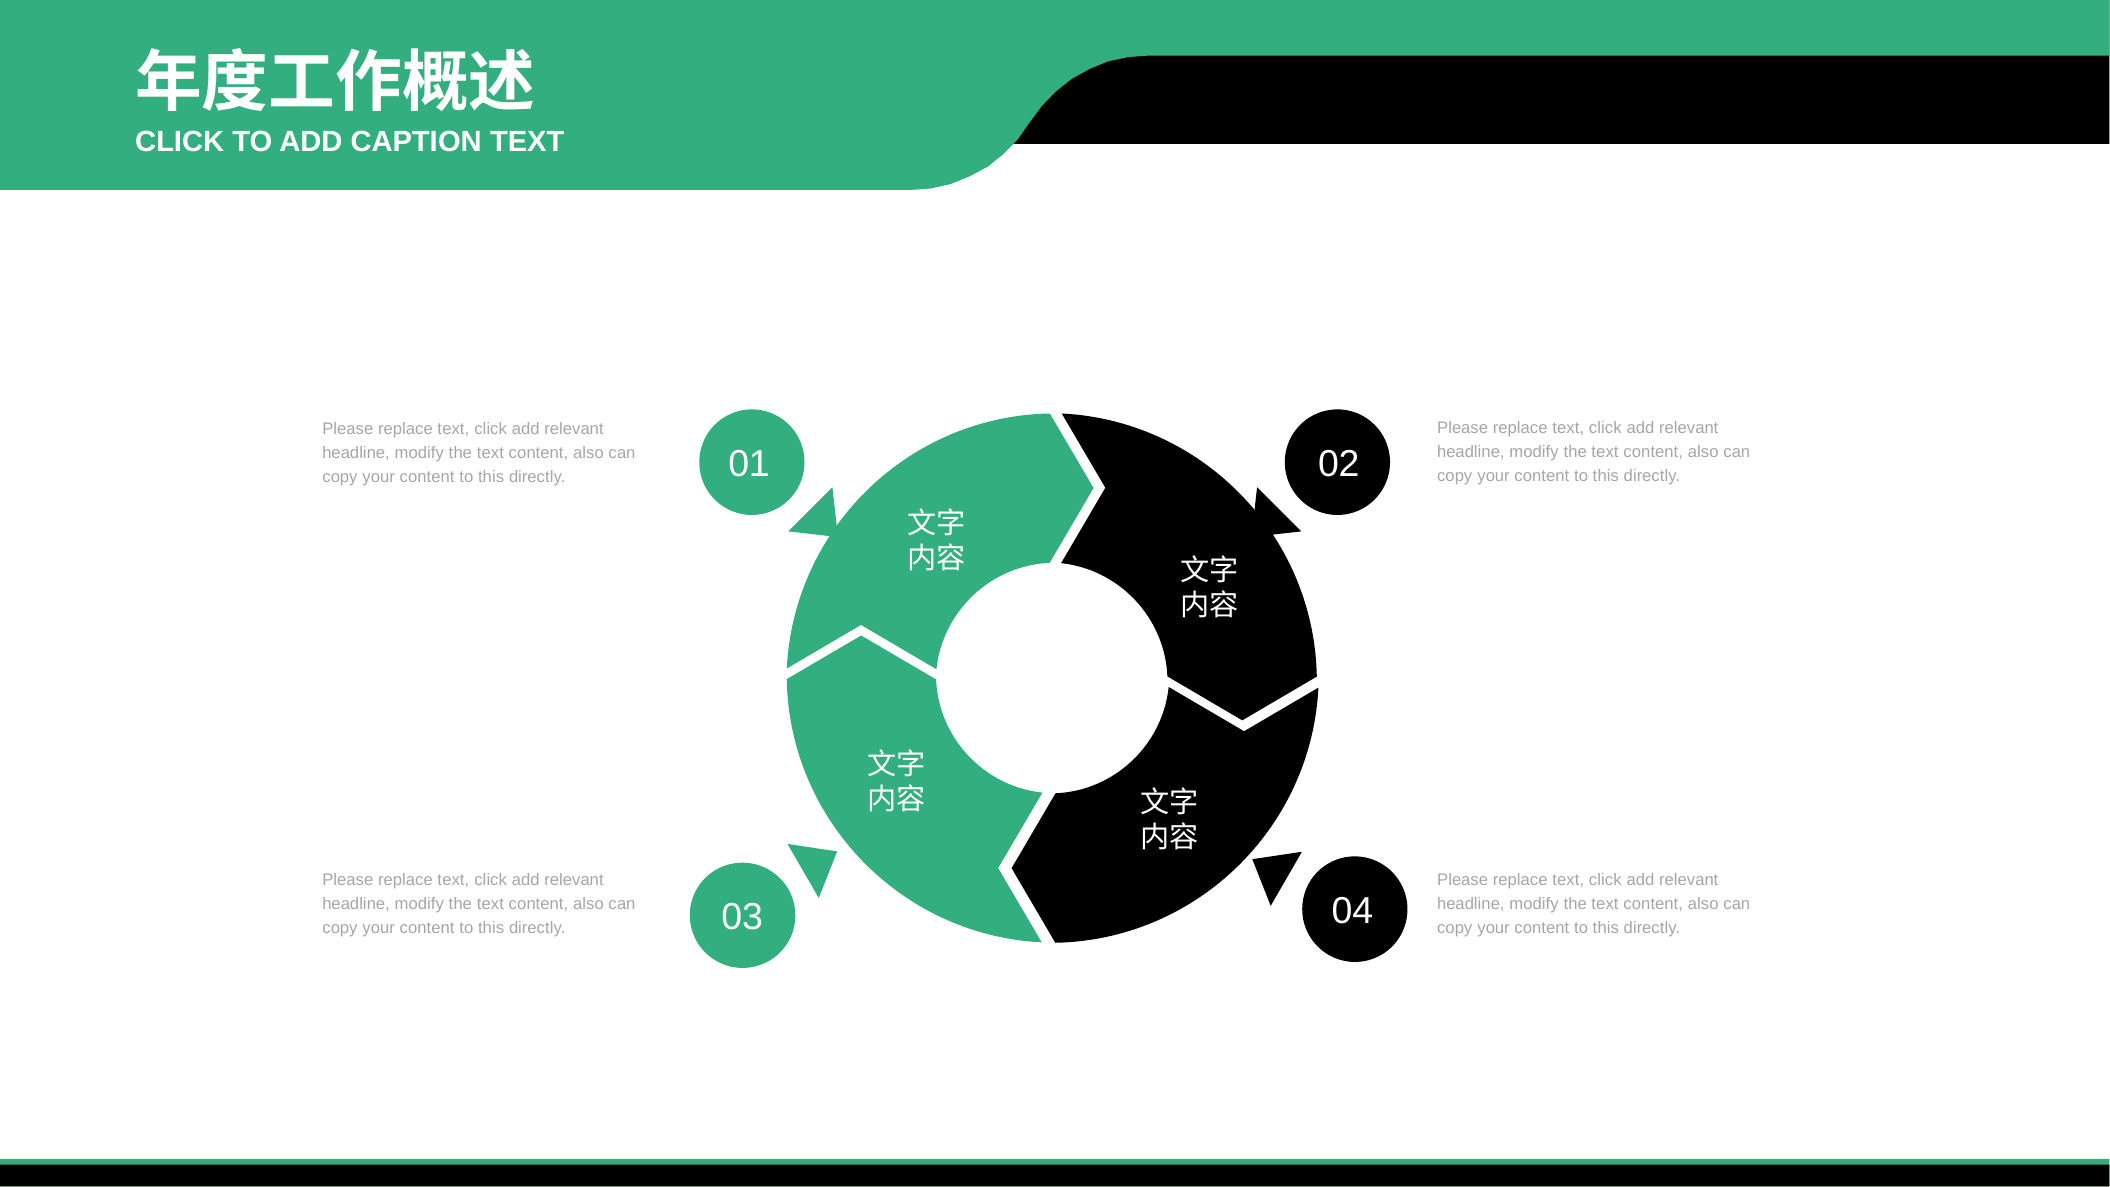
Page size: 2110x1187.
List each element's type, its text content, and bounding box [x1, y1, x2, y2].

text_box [684, 827, 841, 961]
text_box 文字内容 [895, 483, 979, 595]
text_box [1234, 409, 1391, 543]
text_box [1011, 686, 1319, 943]
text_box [1248, 835, 1405, 969]
text_box 文字内容 [855, 724, 939, 836]
text_box CLICK TO ADD CAPTION TEXT [135, 122, 596, 158]
text_box 文字内容 [1127, 762, 1212, 875]
text_box Please replace text, click add relevant headline, modify the text content, also can copy your content to this directly. [322, 414, 660, 486]
text_box 文字内容 [1167, 530, 1252, 643]
text_box 年度工作概述 [135, 38, 596, 119]
text_box Please replace text, click add relevant headline, modify the text content, also can copy your content to this directly. [1437, 413, 1782, 485]
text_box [699, 409, 856, 543]
text_box [786, 635, 1043, 943]
text_box Please replace text, click add relevant headline, modify the text content, also can copy your content to this directly. [1437, 865, 1782, 937]
text_box [786, 413, 1094, 670]
text_box Please replace text, click add relevant headline, modify the text content, also can copy your content to this directly. [322, 865, 660, 937]
text_box [1061, 413, 1317, 721]
